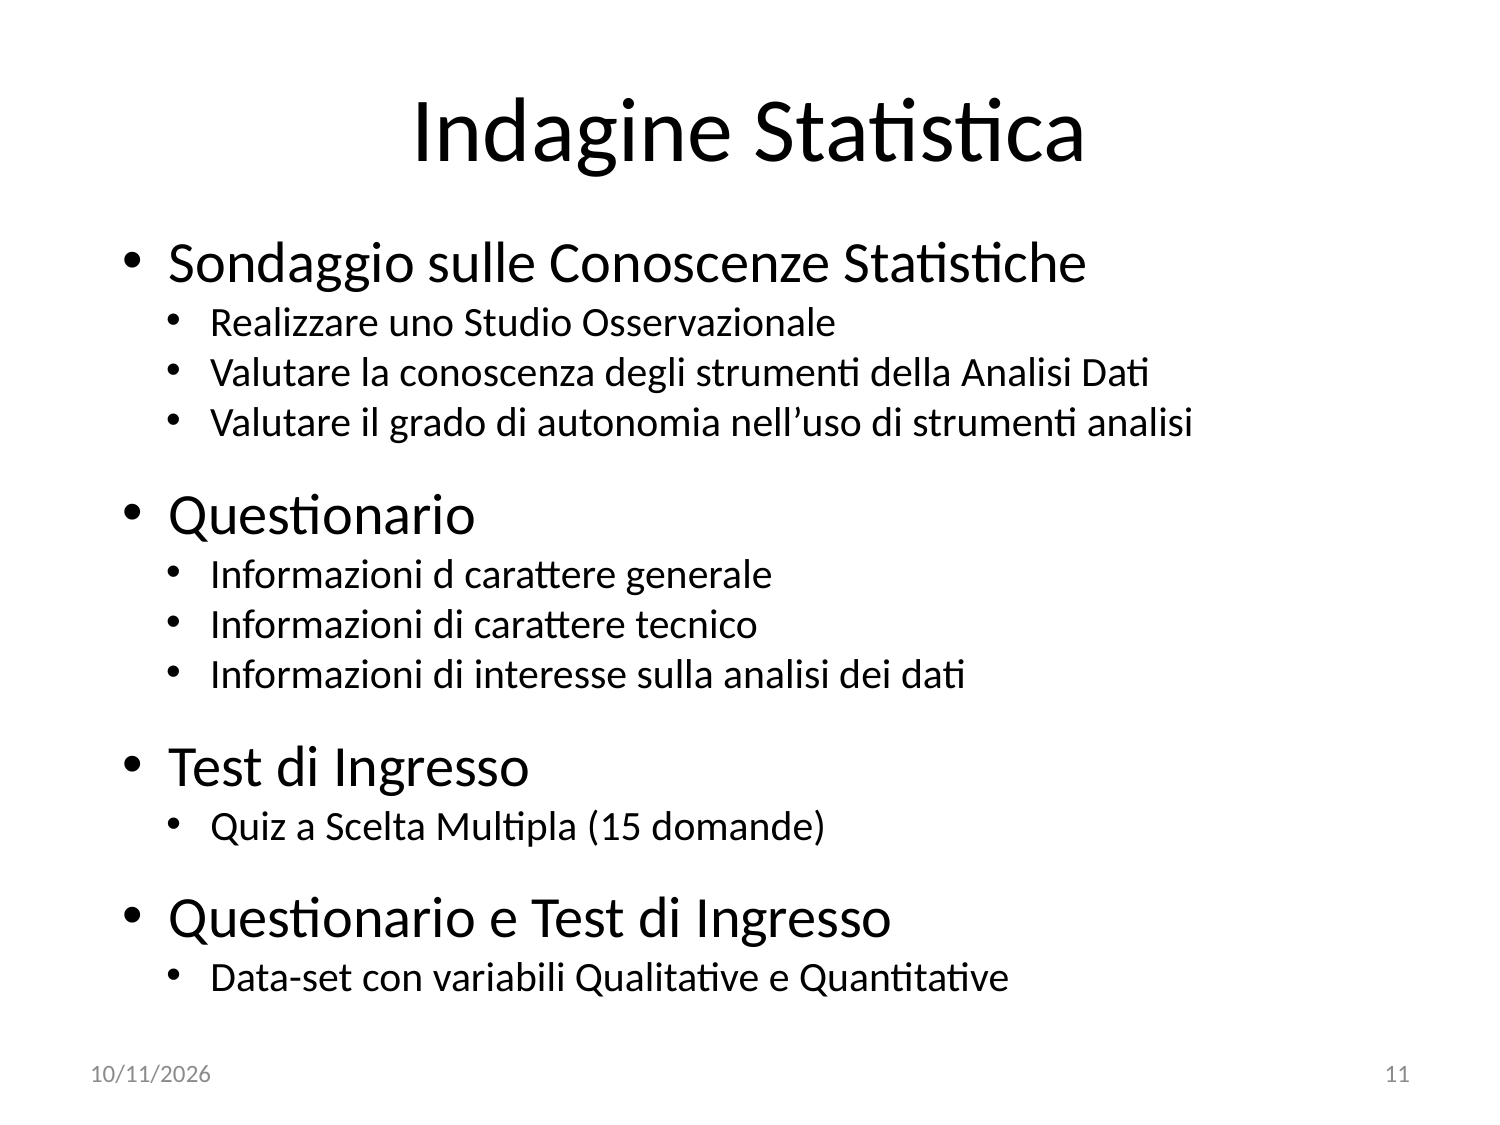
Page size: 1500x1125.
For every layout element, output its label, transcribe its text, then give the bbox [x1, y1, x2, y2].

text_box Questionario Informazioni d carattere generale Informazioni di carattere tecnico Informazioni di interesse sulla analisi dei dati [107, 469, 1406, 704]
text_box Sondaggio sulle Conoscenze Statistiche Realizzare uno Studio Osservazionale Valutare la conoscenza degli strumenti della Analisi Dati Valutare il grado di autonomia nell’uso di strumenti analisi [107, 217, 1406, 452]
title Indagine Statistica [75, 45, 1425, 205]
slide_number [75, 1042, 425, 1103]
text_box Questionario e Test di Ingresso Data-set con variabili Qualitative e Quantitative [107, 872, 1425, 1007]
slide_number 11 [1074, 1042, 1425, 1103]
text_box Test di Ingresso Quiz a Scelta Multipla (15 domande) [107, 721, 1425, 856]
